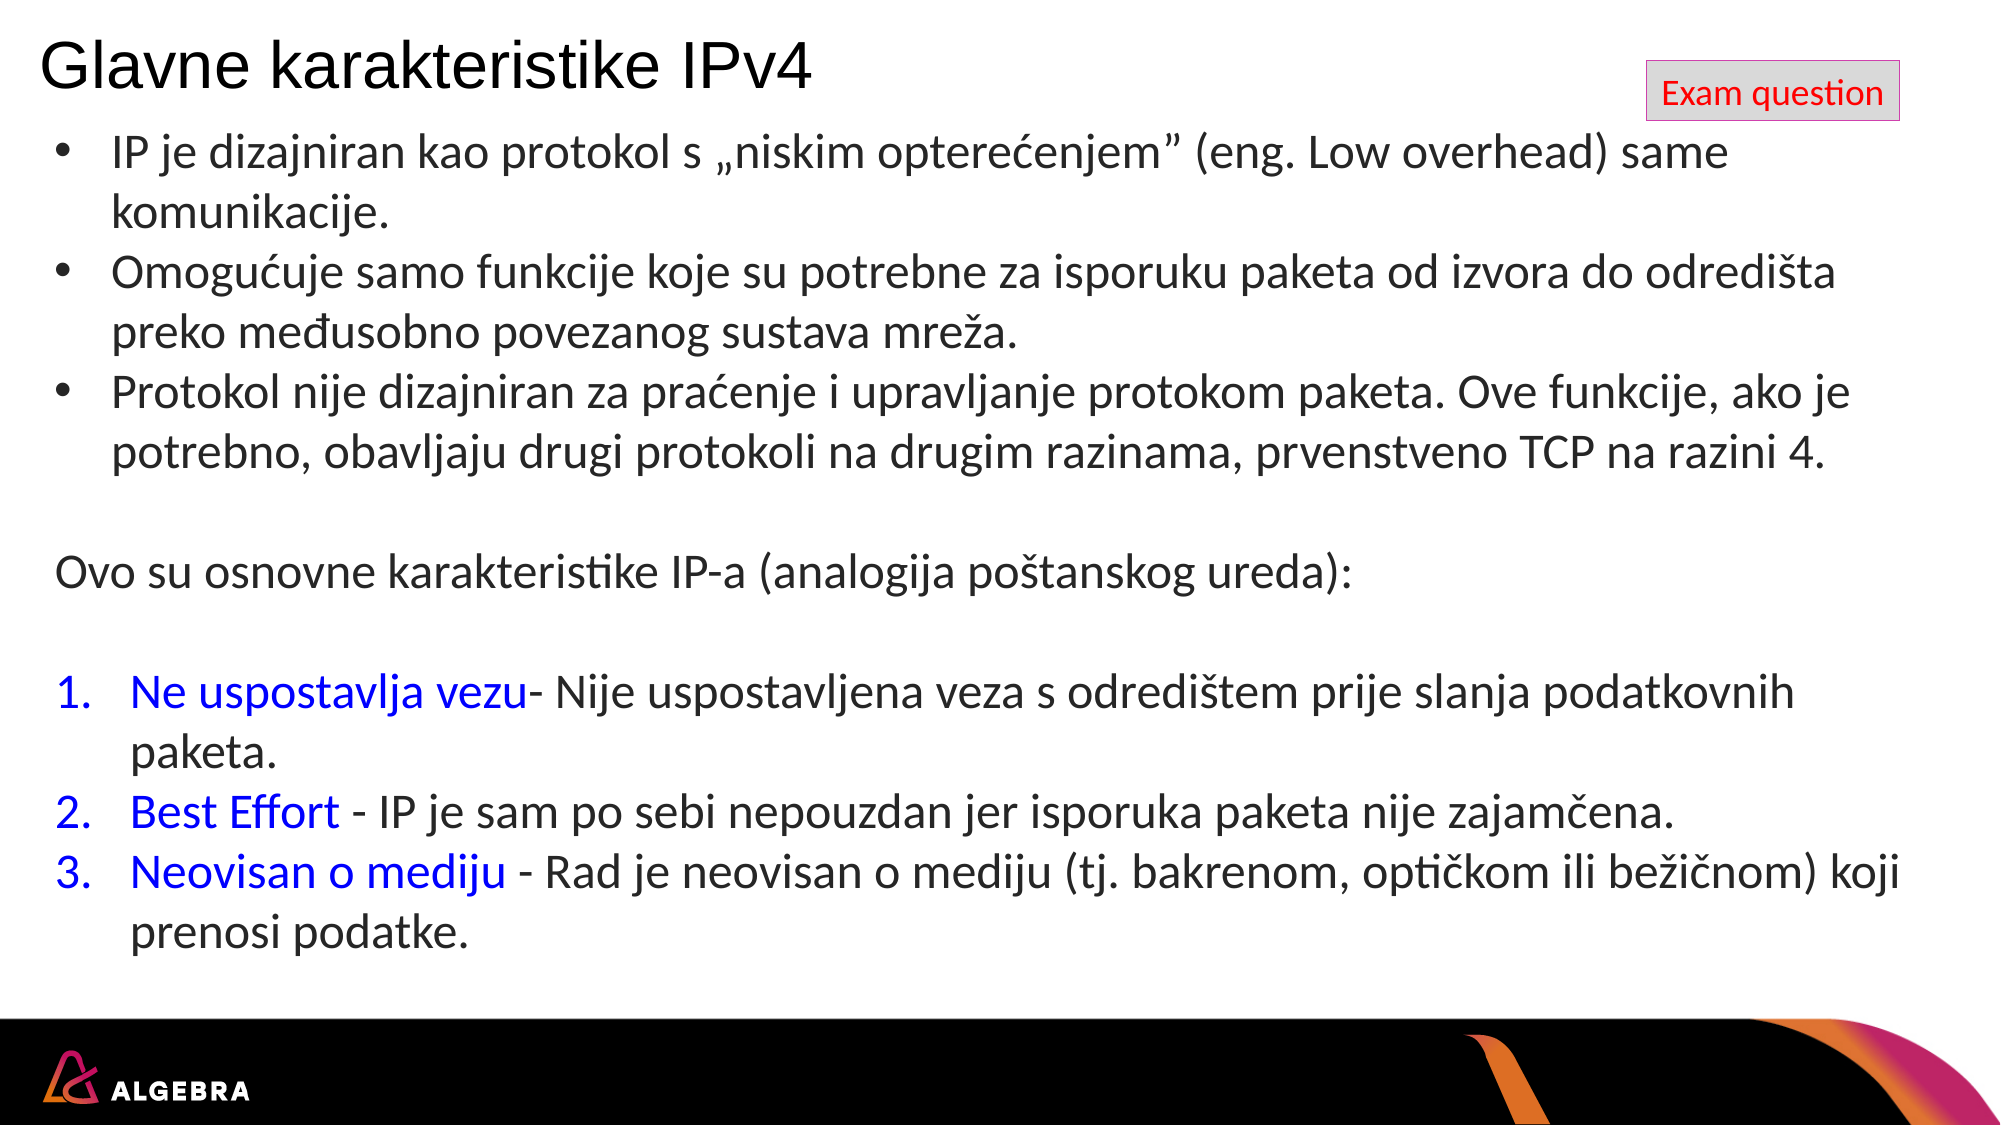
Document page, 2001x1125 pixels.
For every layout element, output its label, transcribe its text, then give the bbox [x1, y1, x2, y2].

title Glavne karakteristike IPv4 [39, 23, 1989, 200]
text_box Exam question [1646, 60, 1900, 121]
text_box IP je dizajniran kao protokol s „niskim opterećenjem” (eng. Low overhead) same komunikacije. Omogućuje samo funkcije koje su potrebne za isporuku paketa od izvora do odredišta preko međusobno povezanog sustava mreža. Protokol nije dizajniran za praćenje i upravljanje protokom paketa. Ove funkcije, ako je potrebno, obavljaju drugi protokoli na drugim razinama, prvenstveno TCP na razini 4. Ovo su osnovne karakteristike IP-a (analogija poštanskog ureda): Ne uspostavlja vezu- Nije uspostavljena veza s odredištem prije slanja podatkovnih paketa. Best Effort - IP je sam po sebi nepouzdan jer isporuka paketa nije zajamčena. Neovisan o mediju - Rad je neovisan o mediju (tj. bakrenom, optičkom ili bežičnom) koji prenosi podatke. [39, 111, 1950, 967]
picture [0, 0, 2001, 1125]
